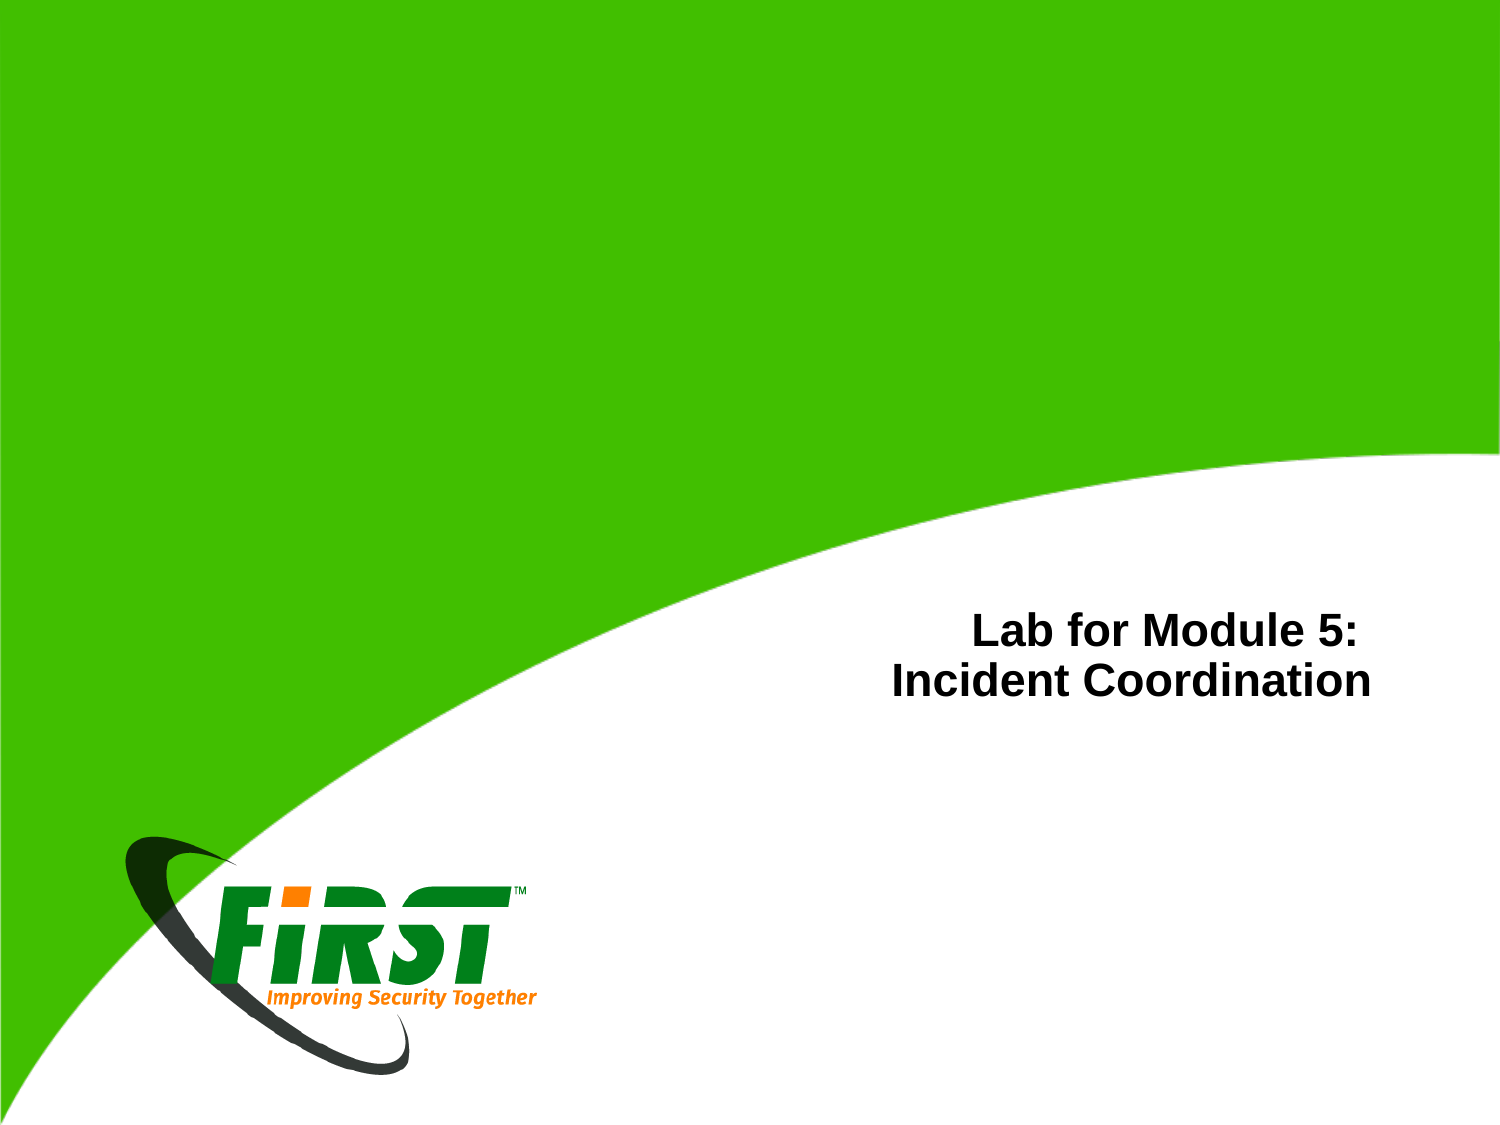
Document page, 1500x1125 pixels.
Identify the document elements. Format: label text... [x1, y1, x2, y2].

picture [0, 0, 1500, 1125]
title Lab for Module 5: Incident Coordination [500, 598, 1388, 714]
